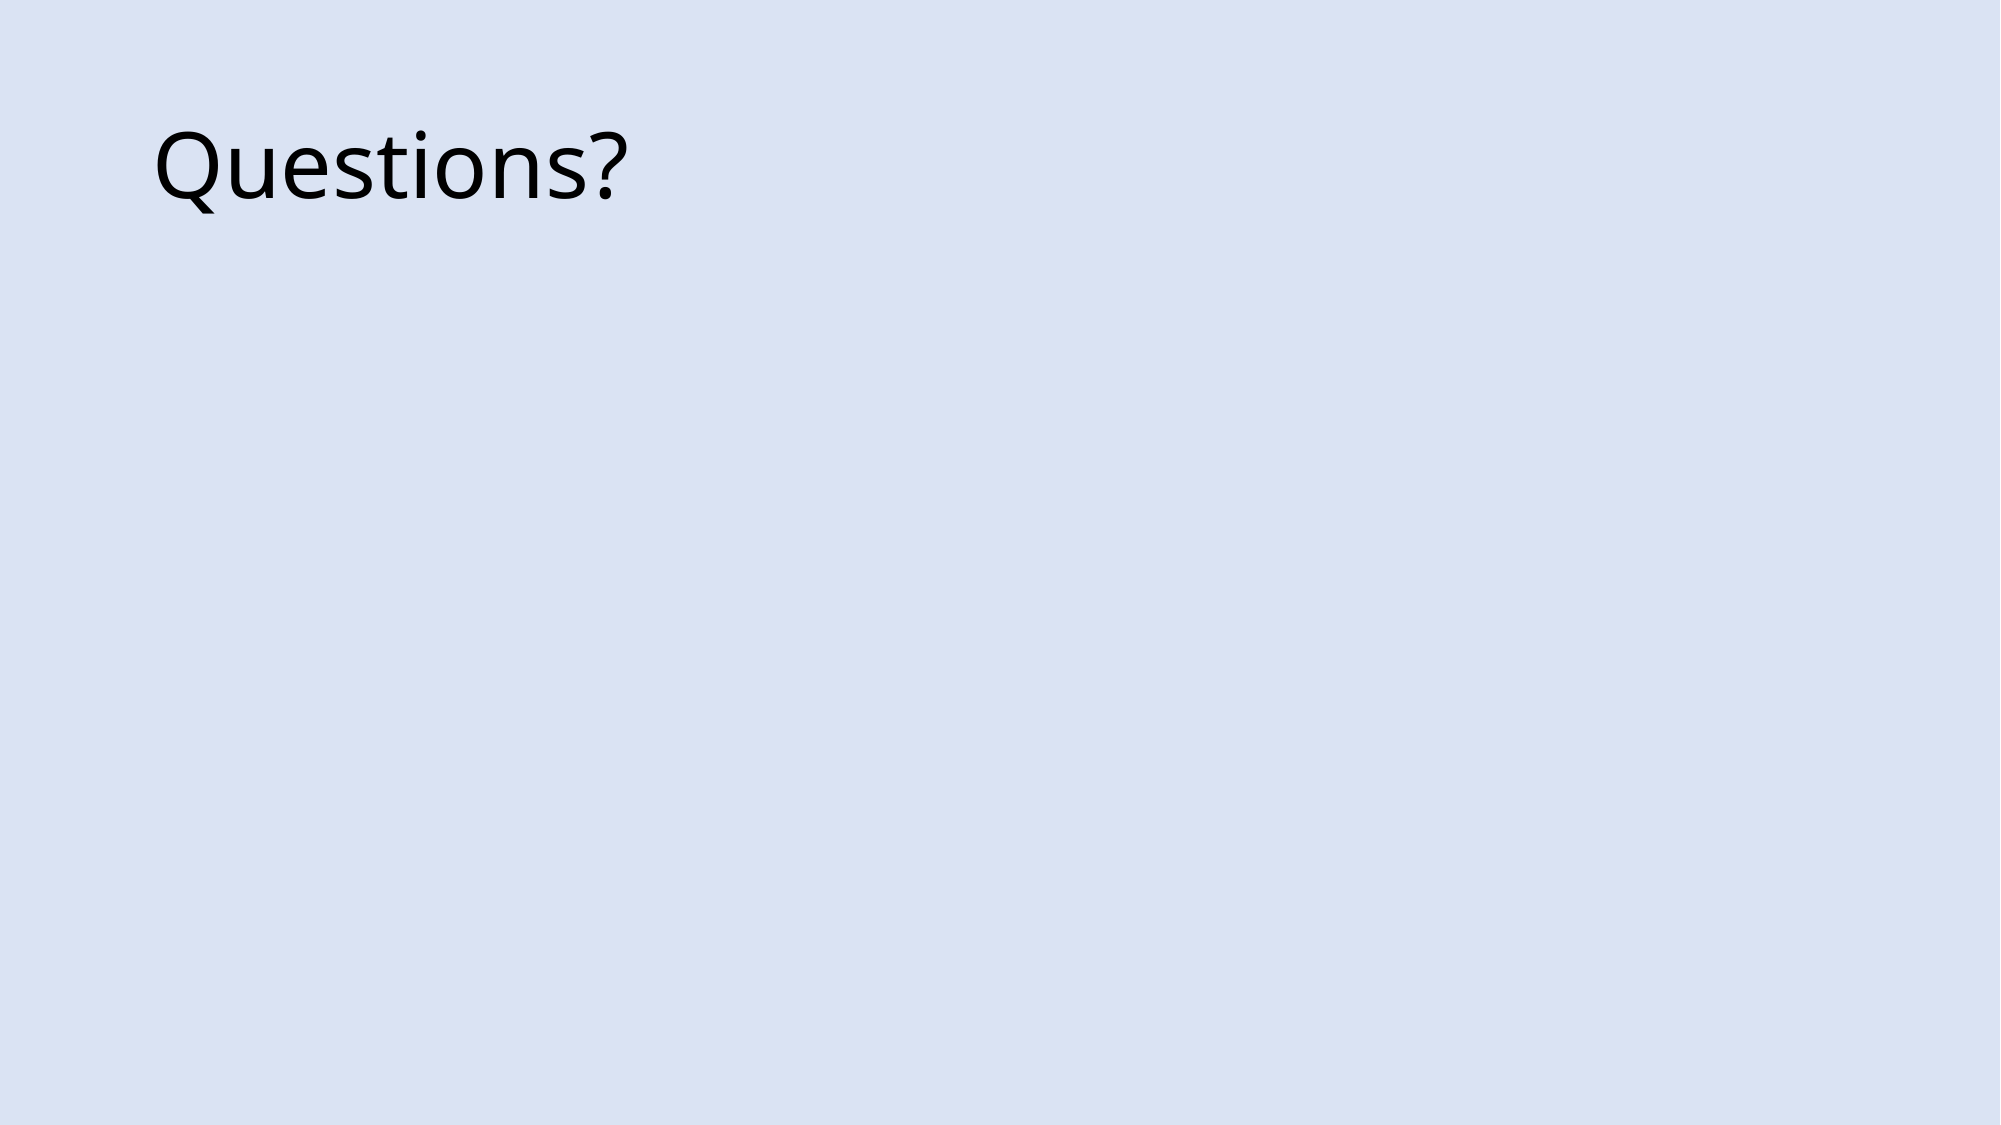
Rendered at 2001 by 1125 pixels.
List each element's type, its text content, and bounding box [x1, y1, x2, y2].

title Questions? [137, 59, 1863, 278]
